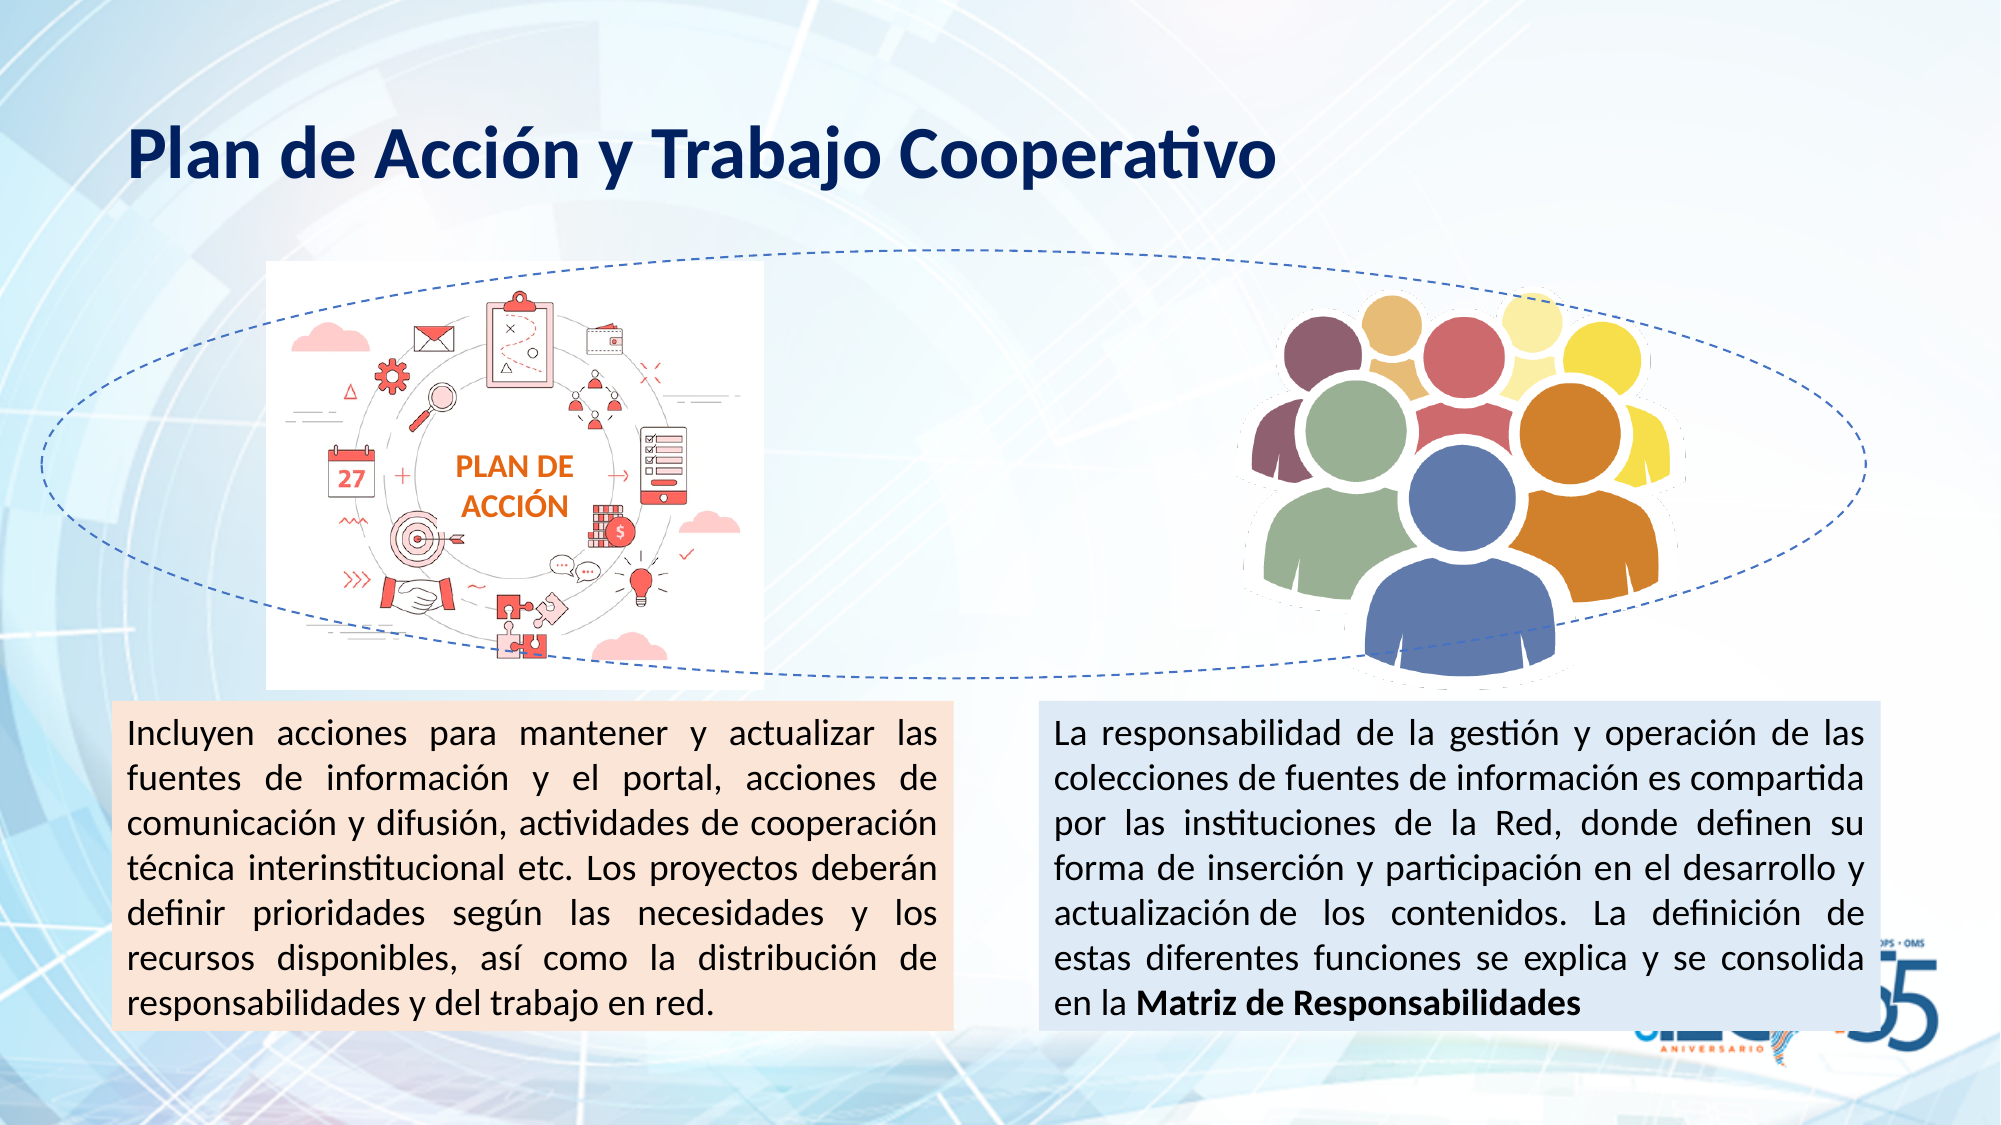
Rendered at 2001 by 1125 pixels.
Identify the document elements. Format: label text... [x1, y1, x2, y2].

picture [0, 0, 2001, 1125]
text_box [266, 261, 764, 690]
text_box [40, 322, 266, 606]
text_box [662, 249, 1452, 680]
text_box Incluyen acciones para mantener y actualizar las fuentes de información y el portal, acciones de comunicación y difusión, actividades de cooperación técnica interinstitucional etc. Los proyectos deberán definir prioridades según las necesidades y los recursos disponibles, así como la distribución de responsabilidades y del trabajo en red. [111, 700, 954, 1031]
text_box La responsabilidad de la gestión y operación de las colecciones de fuentes de información es compartida por las instituciones de la Red, donde definen su forma de inserción y participación en el desarrollo y actualización de los contenidos. La definición de estas diferentes funciones se explica y se consolida en la Matriz de Responsabilidades [1038, 700, 1881, 1031]
text_box [1686, 335, 1867, 593]
title Plan de Acción y Trabajo Cooperativo [112, 46, 1837, 264]
